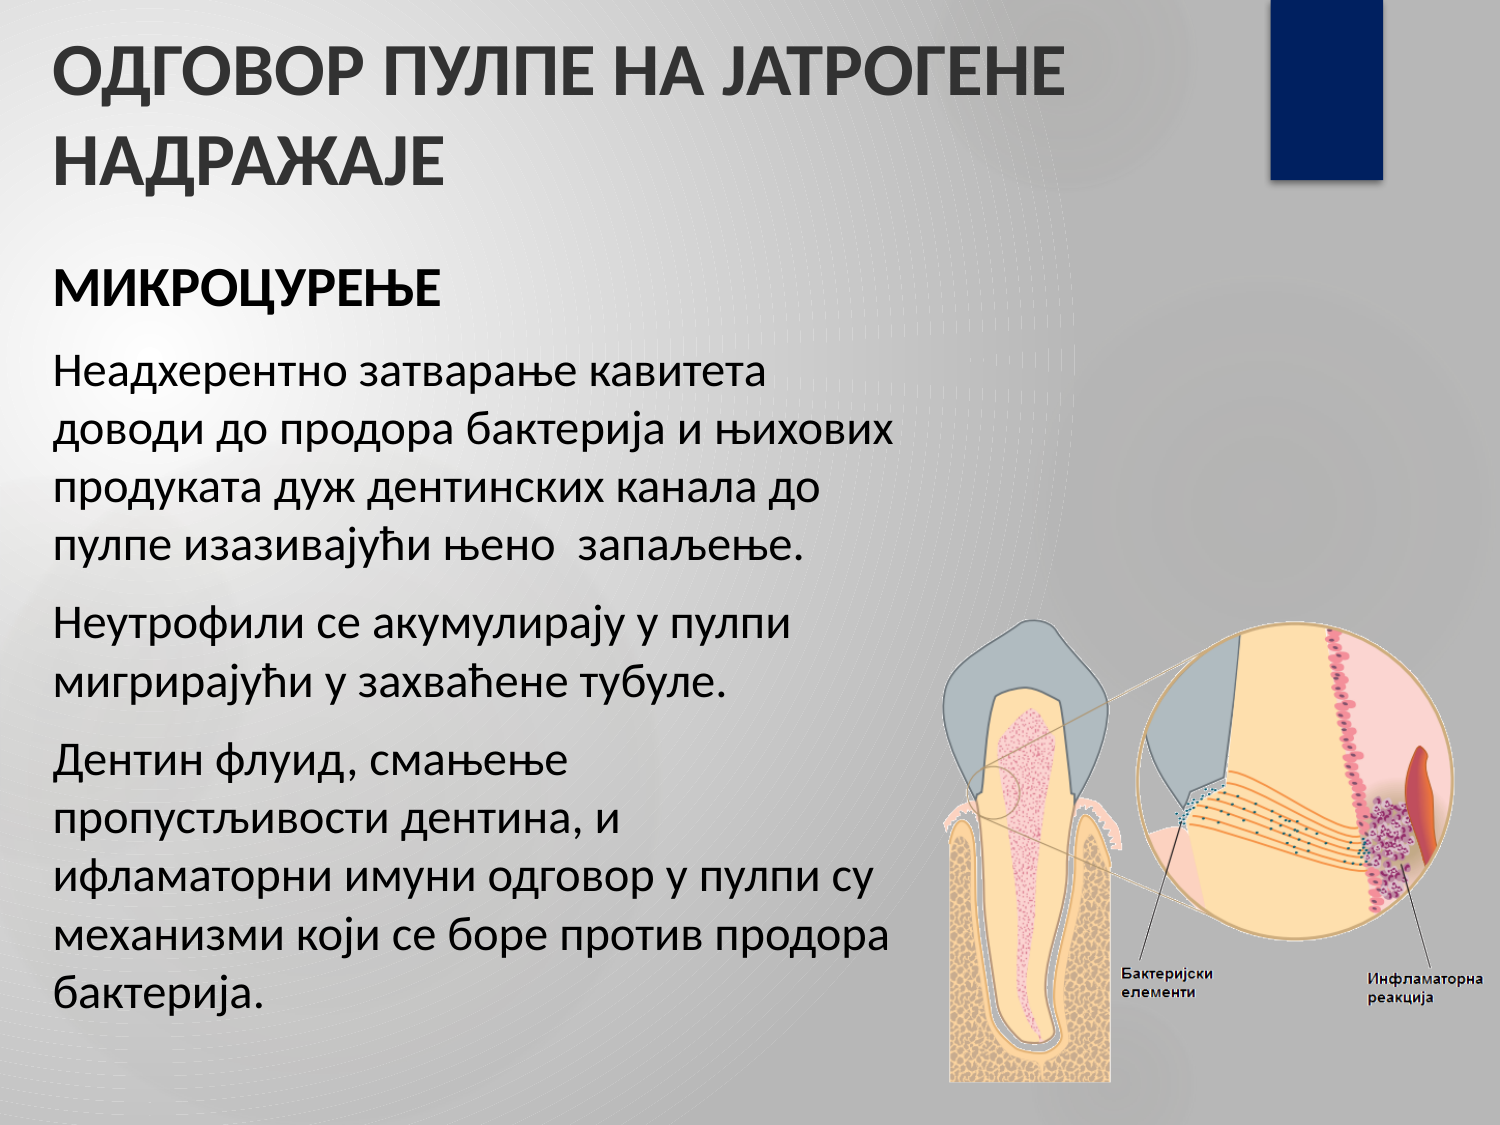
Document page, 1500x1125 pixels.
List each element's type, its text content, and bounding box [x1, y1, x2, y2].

list МИКРОЦУРЕЊЕ Неадхерентно затварање кавитета доводи до продора бактерија и њихових продуката дуж дентинских канала до пулпе изазивајући њено запаљење. Неутрофили се акумулирају у пулпи мигрирајући у захваћене тубуле. Дентин флуид, смањење пропустљивости дентина, и ифламаторни имуни одговор у пулпи су механизми који се боре против продора бактерија. [37, 242, 913, 1075]
picture [912, 585, 1500, 1101]
title ОДГОВОР ПУЛПЕ НА ЈАТРОГЕНЕ НАДРАЖАЈЕ [37, 12, 1263, 243]
